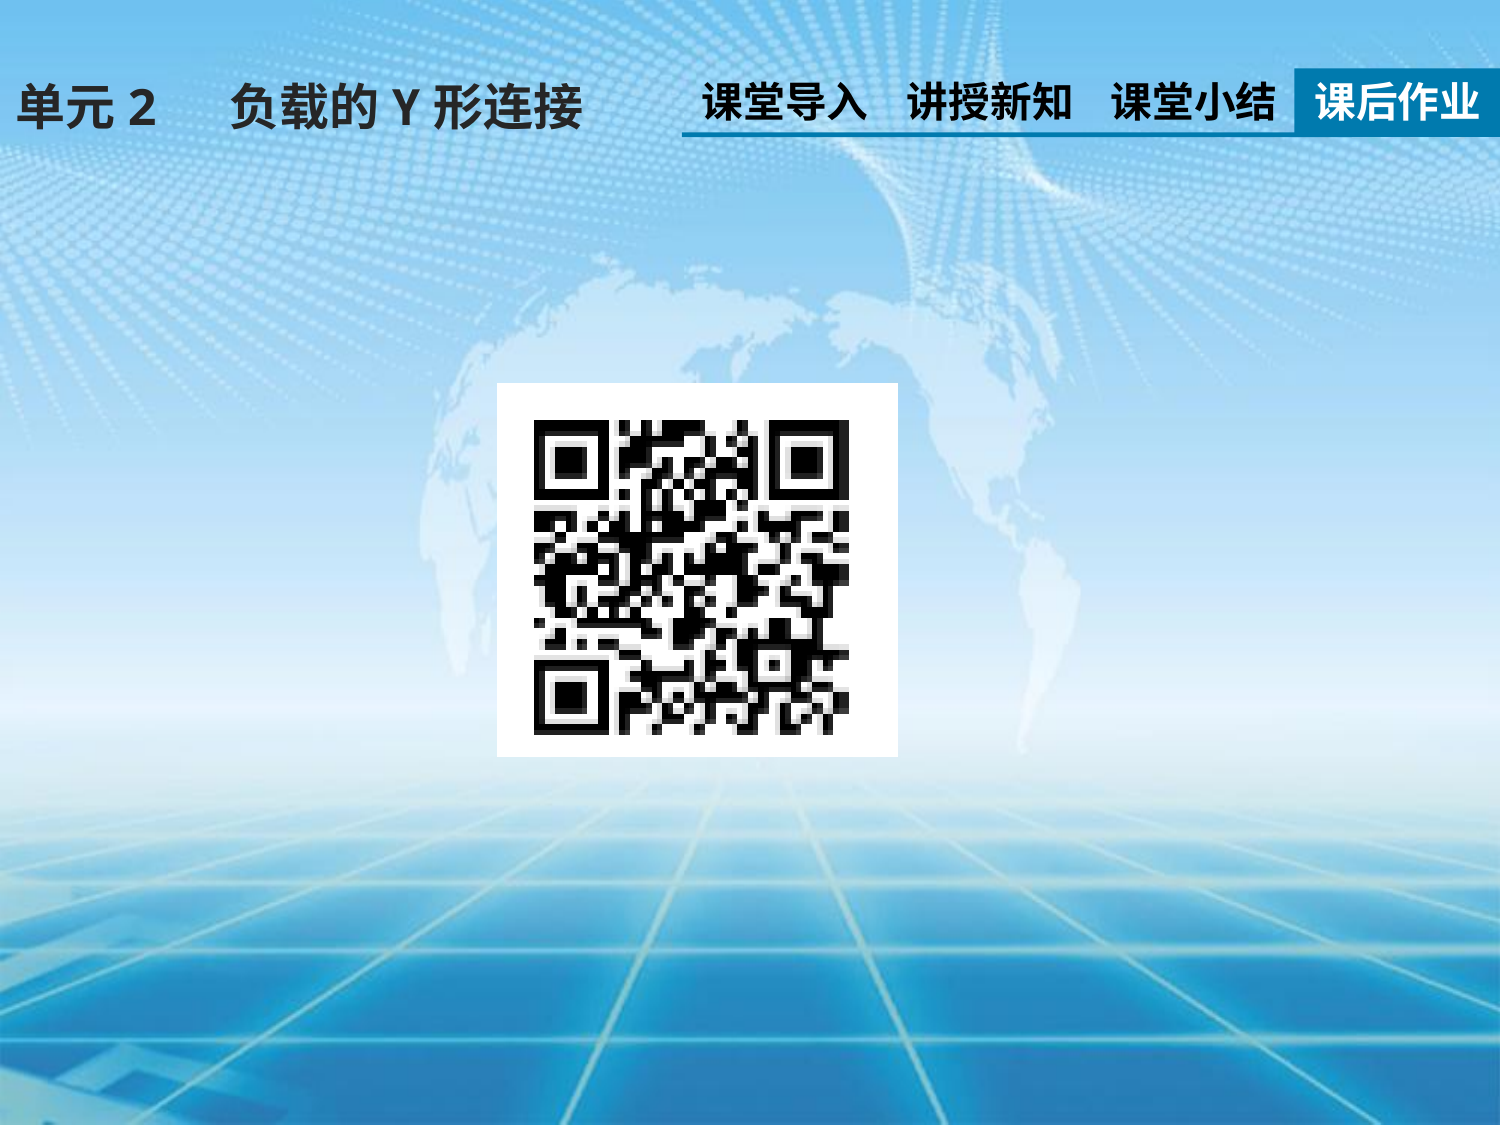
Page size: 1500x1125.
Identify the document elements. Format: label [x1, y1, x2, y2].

picture [0, 0, 1500, 1125]
text_box [1, 67, 1500, 144]
